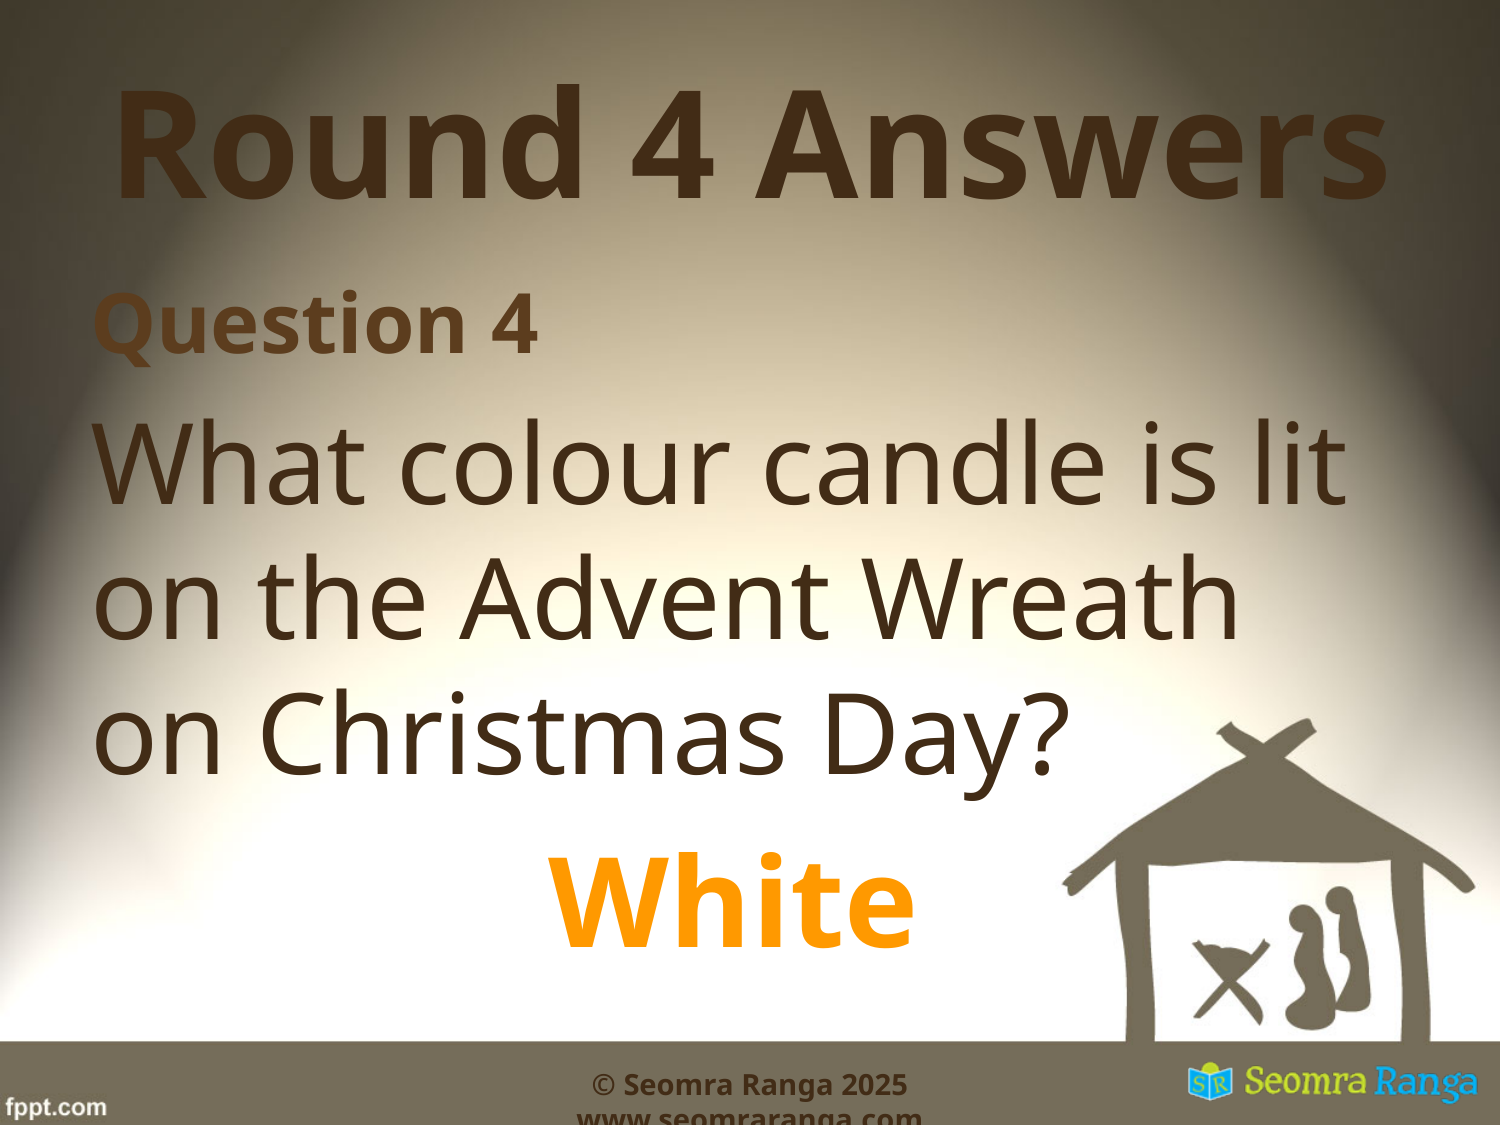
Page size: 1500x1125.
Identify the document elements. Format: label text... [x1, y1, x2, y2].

list Question 4 What colour candle is lit on the Advent Wreath on Christmas Day? White [75, 262, 1425, 1005]
picture [0, 0, 1500, 1125]
text_box © Seomra Ranga 2025 www.seomraranga.com [401, 1058, 1099, 1125]
title Round 4 Answers [75, 45, 1425, 233]
